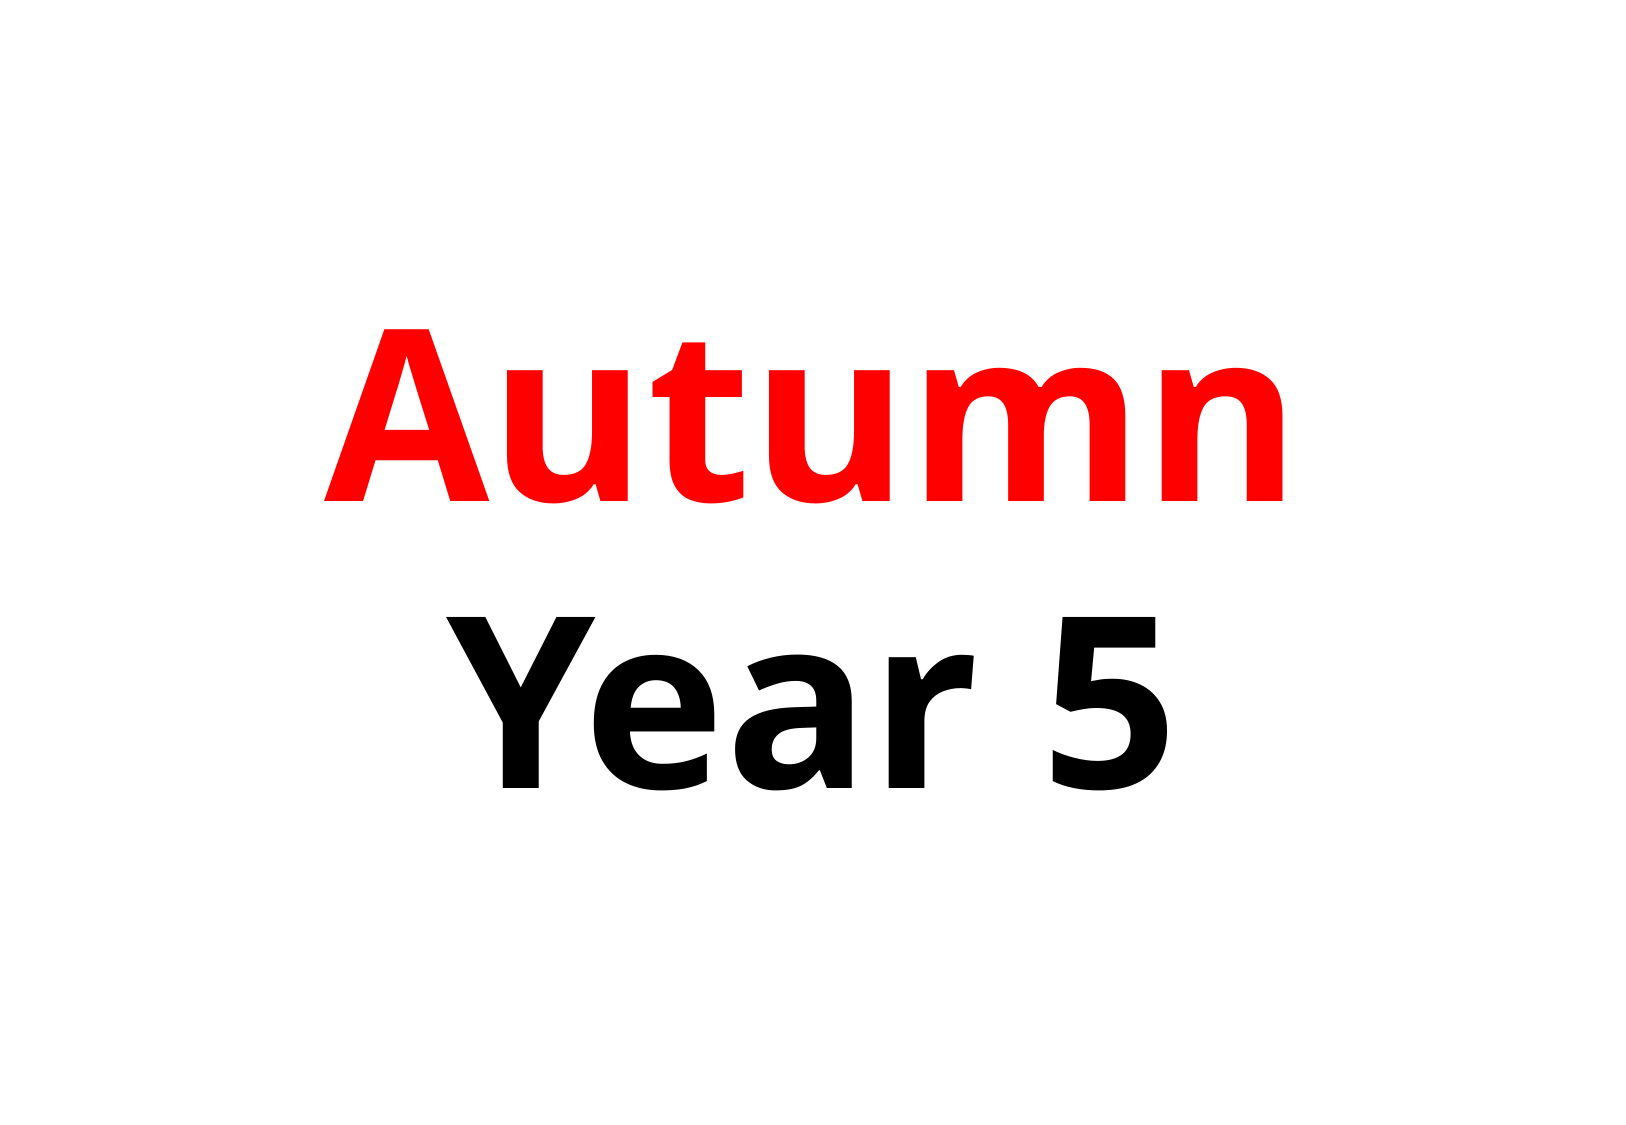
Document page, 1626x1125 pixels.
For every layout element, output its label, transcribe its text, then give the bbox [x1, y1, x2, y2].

text_box Autumn Year 5 [250, 254, 1375, 865]
